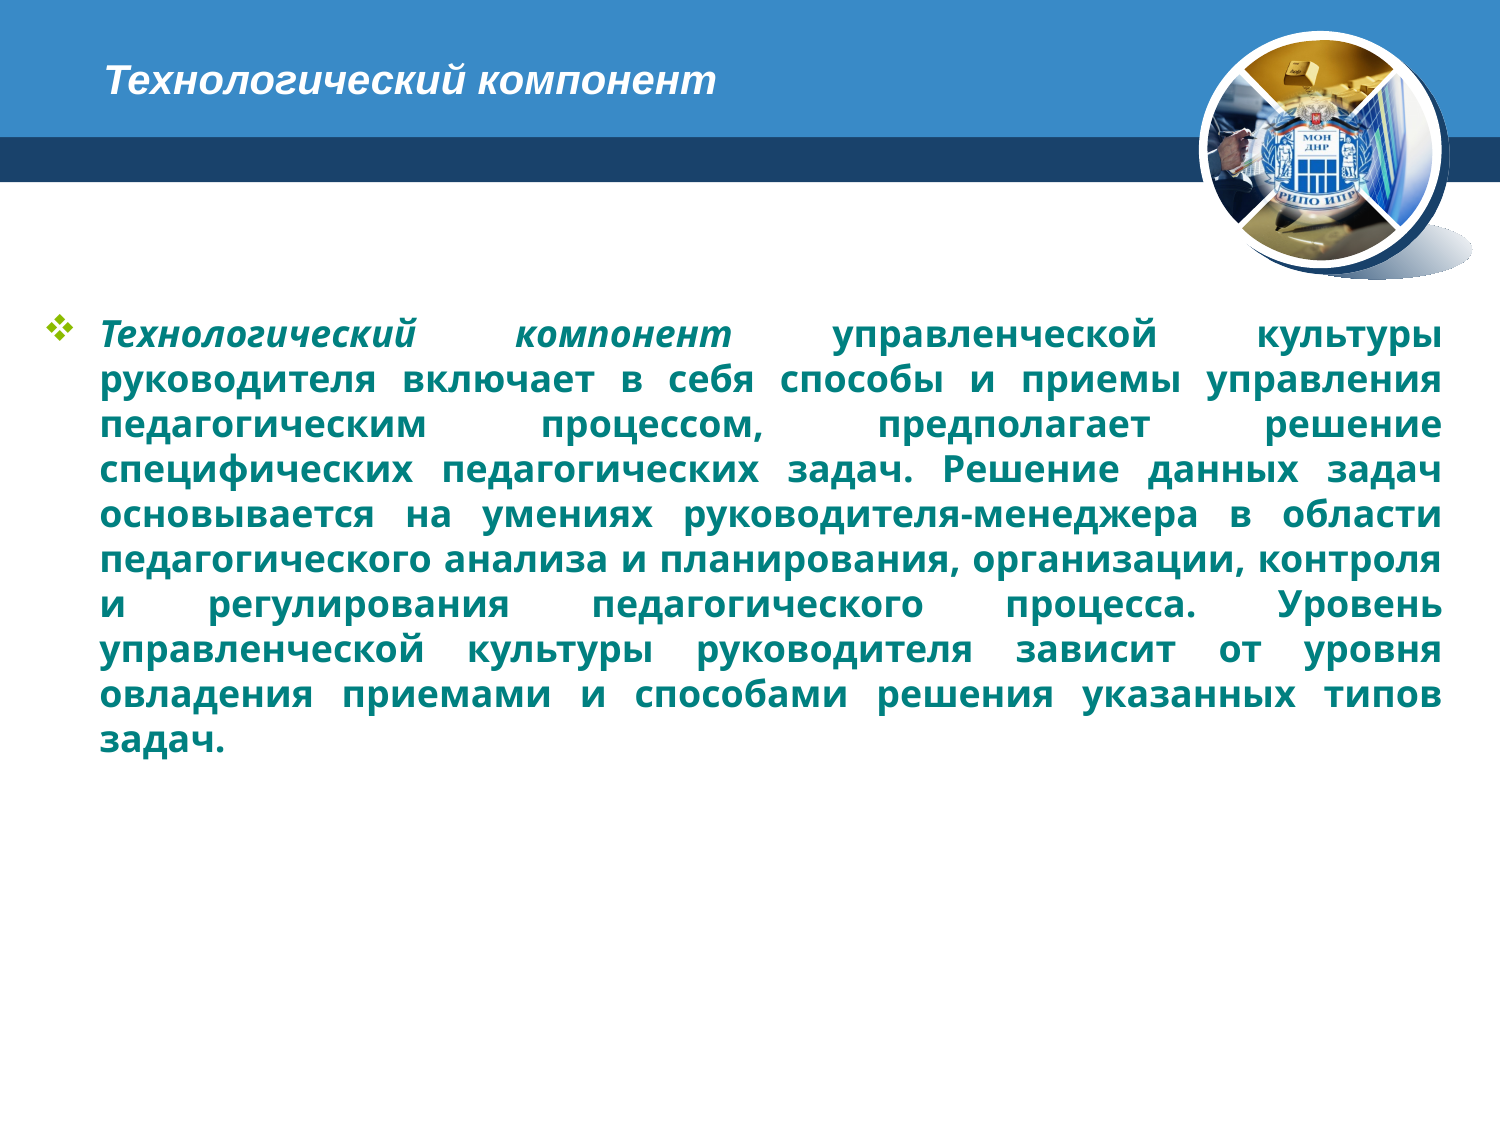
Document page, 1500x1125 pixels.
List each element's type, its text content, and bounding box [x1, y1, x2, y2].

picture [1207, 40, 1433, 261]
list Технологический компонент управленческой культуры руководителя включает в себя способы и приемы управления педагогическим процессом, предполагает решение специфических педагогических задач. Решение данных задач основывается на умениях руководителя-менеджера в области педагогического анализа и планирования, организации, контроля и регулирования педагогического процесса. Уровень управленческой культуры руководителя зависит от уровня овладения приемами и способами решения указанных типов задач. [28, 302, 1459, 1067]
text_box Технологический компонент [88, 45, 750, 111]
